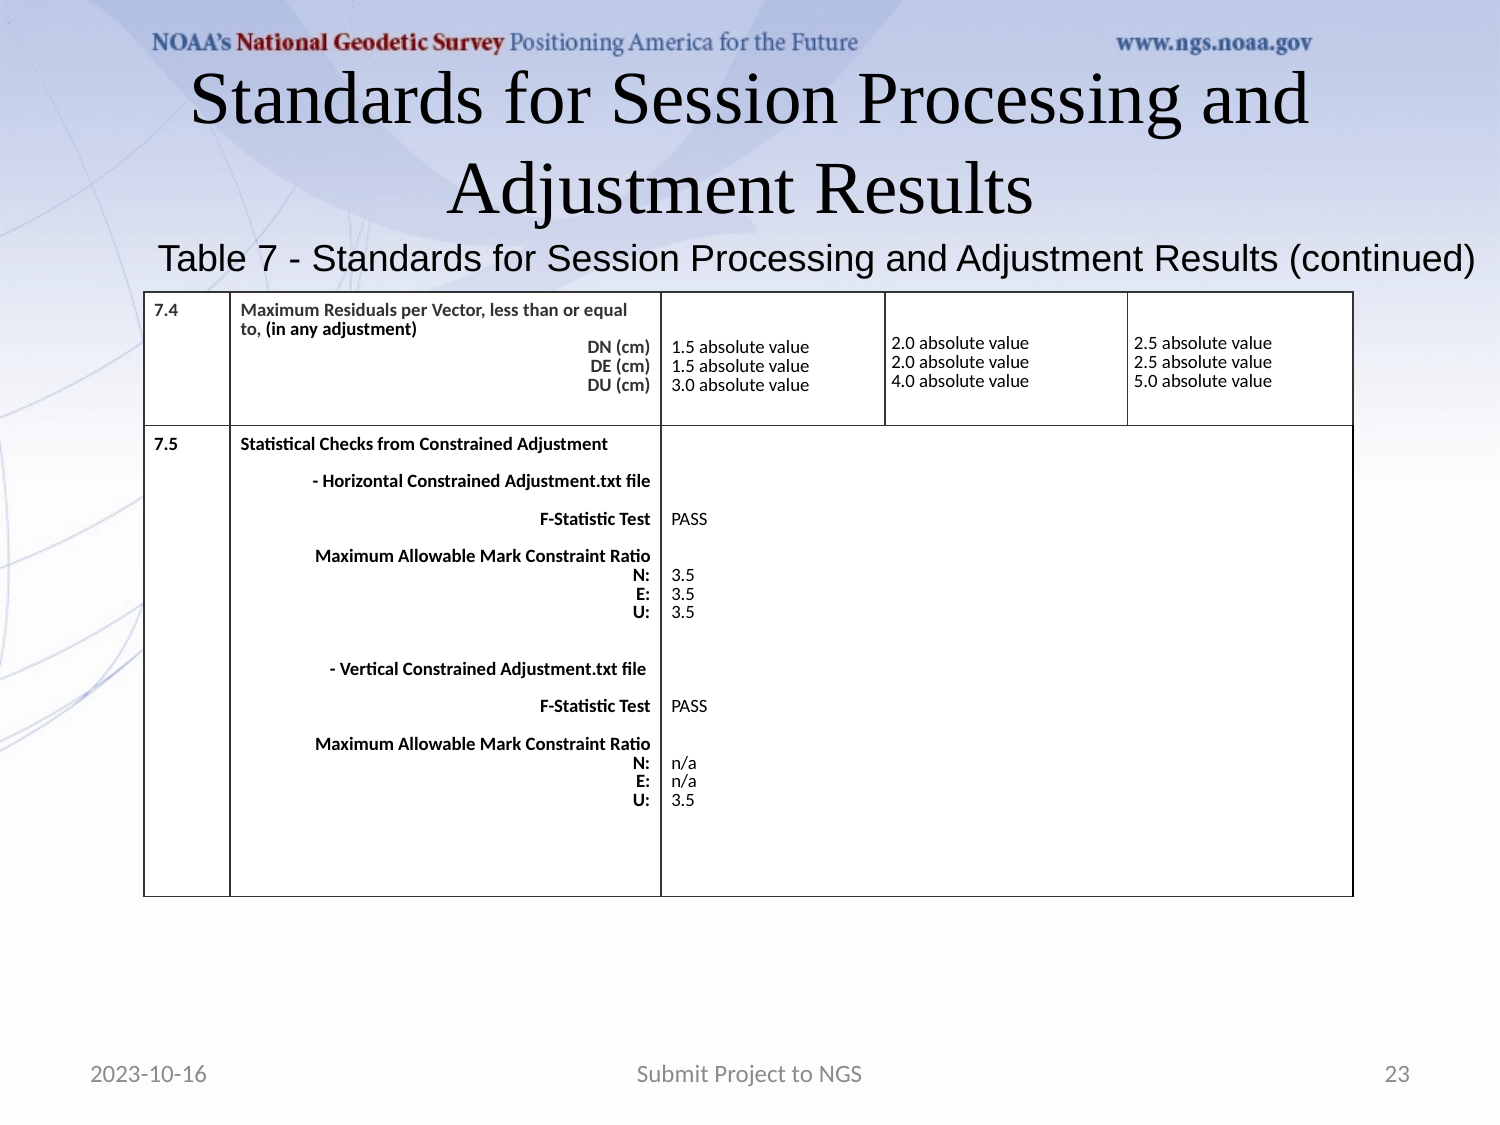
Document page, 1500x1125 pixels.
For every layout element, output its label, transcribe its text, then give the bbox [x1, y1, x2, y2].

table_header Maximum Residuals per Vector, less than or equal to, (in any adjustment) DN (cm) DE (cm) DU (cm) [231, 293, 660, 425]
text_box Table 7 - Standards for Session Processing and Adjustment Results (continued) [142, 226, 1499, 287]
table_cell Statistical Checks from Constrained Adjustment - Horizontal Constrained Adjustment.txt file F-Statistic Test Maximum Allowable Mark Constraint Ratio N: E: U: - Vertical Constrained Adjustment.txt file F-Statistic Test Maximum Allowable Mark Constraint Ratio N: E: U: [231, 426, 660, 896]
slide_number 23 [1074, 1042, 1425, 1103]
table_header 1.5 absolute value 1.5 absolute value 3.0 absolute value [662, 293, 884, 425]
table_cell PASS 3.5 3.5 3.5 PASS n/a n/a 3.5 [662, 426, 1352, 896]
table_cell 7.5 [145, 426, 229, 896]
footer Submit Project to NGS [512, 1042, 988, 1103]
table_header 7.4 [145, 293, 229, 425]
table_header 2.0 absolute value 2.0 absolute value 4.0 absolute value [886, 293, 1127, 425]
text_box Standards for Session Processing and Adjustment Results [74, 45, 1425, 233]
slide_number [75, 1042, 425, 1103]
picture [0, 0, 1500, 1125]
table_header 2.5 absolute value 2.5 absolute value 5.0 absolute value [1128, 293, 1352, 425]
